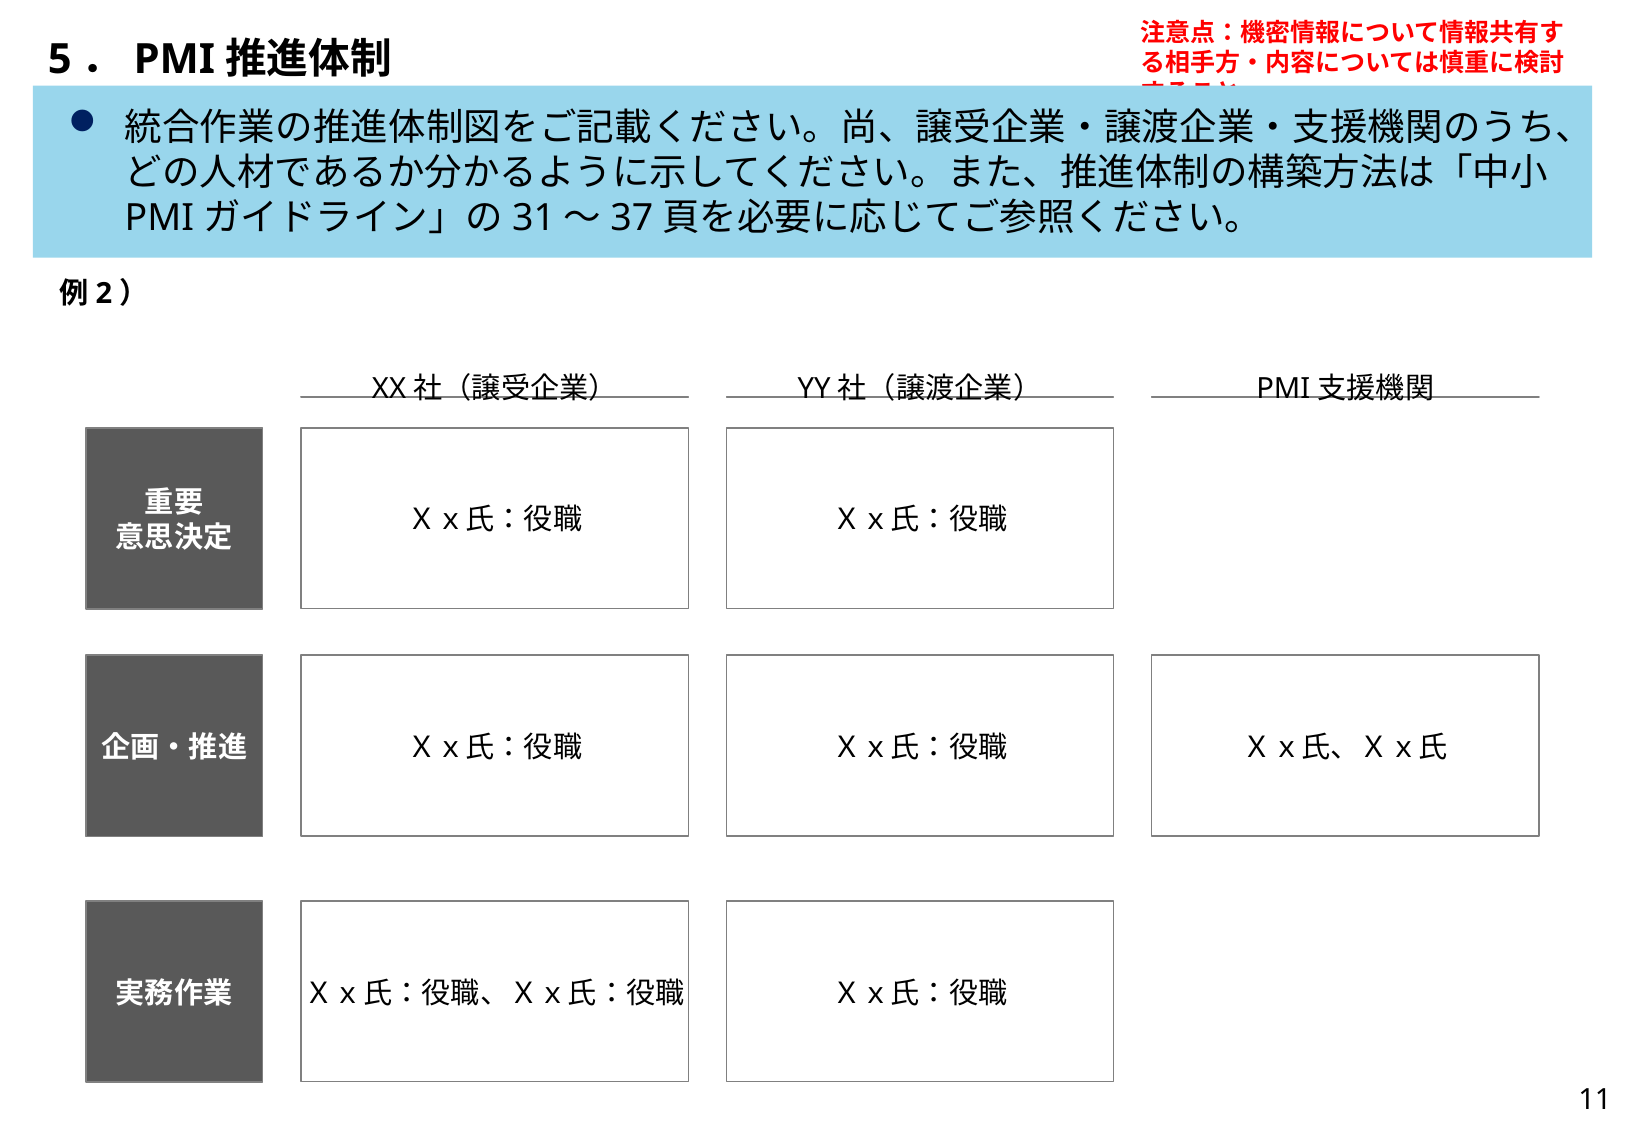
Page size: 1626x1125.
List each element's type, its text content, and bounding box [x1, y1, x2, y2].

text_box Ｘｘ氏、Ｘｘ氏 [1150, 653, 1541, 838]
text_box Ｘｘ氏：役職 [299, 653, 691, 838]
text_box 企画・推進 [84, 653, 265, 838]
slide_number 11 [1247, 1070, 1625, 1125]
title 5．PMI推進体制 [32, 24, 1593, 90]
list 統合作業の推進体制図をご記載ください。尚、譲受企業・譲渡企業・支援機関のうち、どの人材であるか分かるように示してください。また、推進体制の構築方法は「中小PMIガイドライン」の31～37頁を必要に応じてご参照ください。 [32, 90, 1593, 258]
text_box 例2） [44, 267, 1581, 327]
text_box Ｘｘ氏：役職 [299, 426, 691, 610]
text_box 重要 意思決定 [84, 426, 265, 611]
text_box 実務作業 [84, 899, 265, 1084]
text_box Ｘｘ氏：役職、Ｘｘ氏：役職 [299, 899, 691, 1084]
text_box Ｘｘ氏：役職 [724, 426, 1116, 610]
text_box Ｘｘ氏：役職 [724, 653, 1116, 838]
text_box Ｘｘ氏：役職 [724, 899, 1116, 1084]
